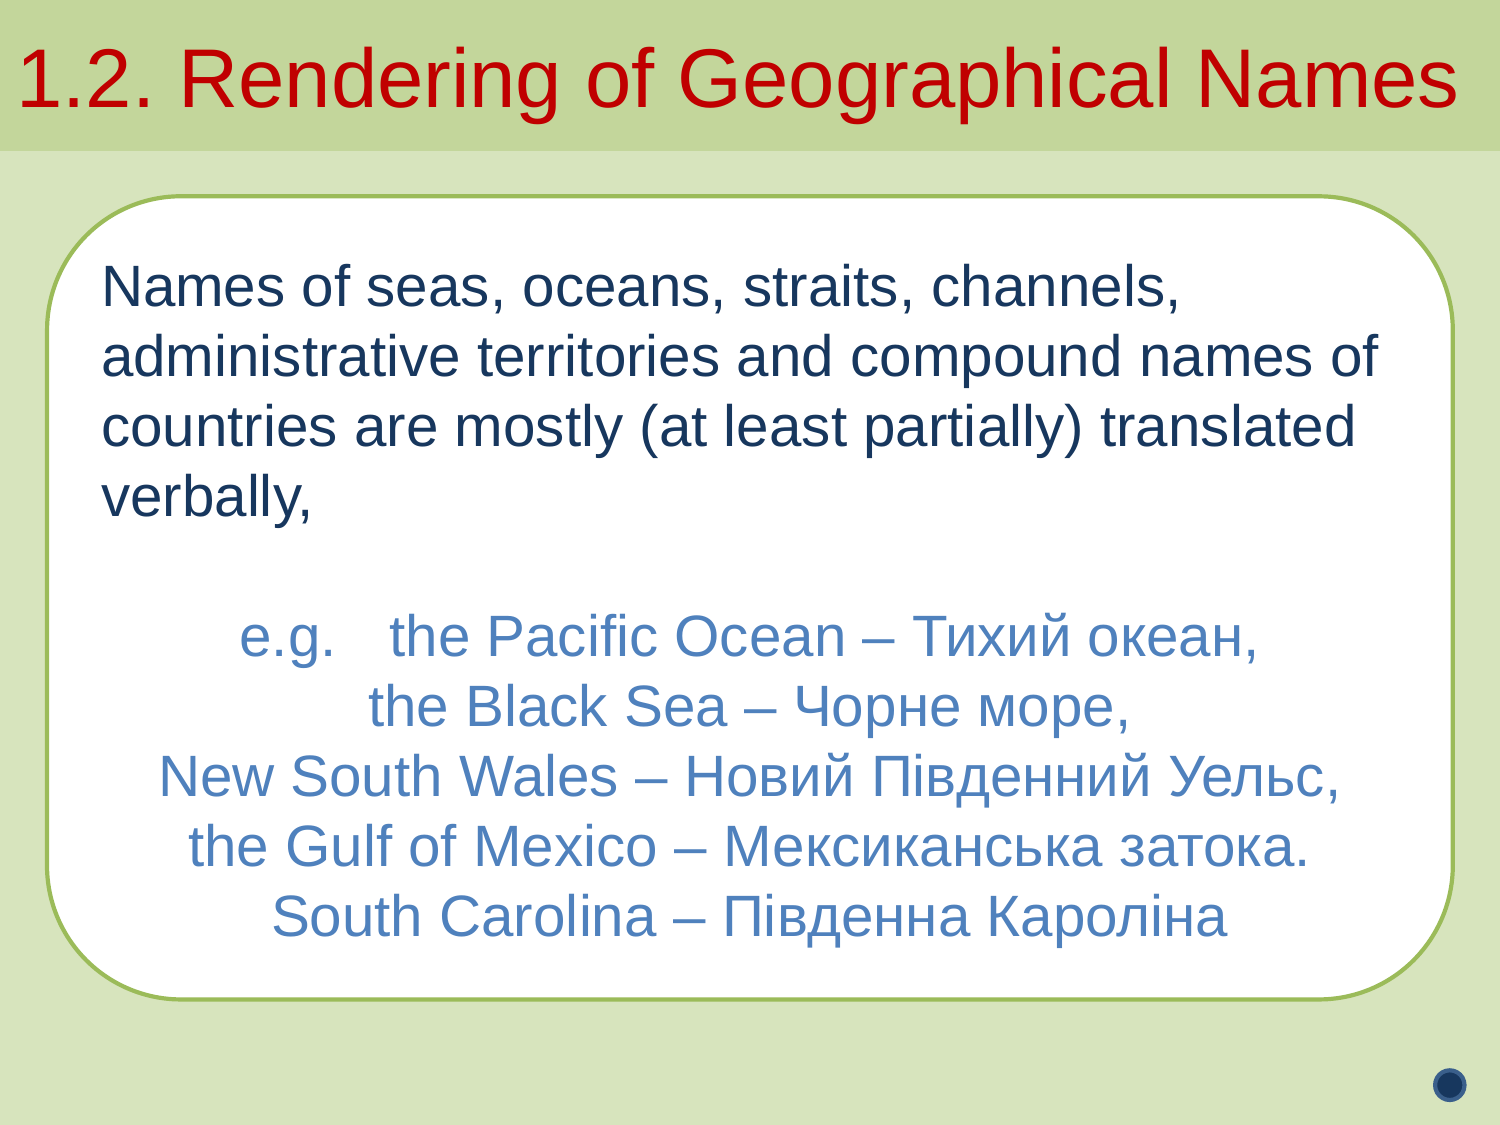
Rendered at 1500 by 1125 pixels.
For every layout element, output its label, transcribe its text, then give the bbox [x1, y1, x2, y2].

text_box Names of seas, oceans, straits, channels, administrative territories and compound names of countries are mostly (at least partially) translated verbally, e.g. the Pacific Ocean – Тихий океан, the Black Sea – Чорне море, New South Wales – Новий Південний Уельс, the Gulf of Mexico – Мексиканська затока. South Carolina – Південна Кароліна [44, 194, 1455, 1002]
text_box [1433, 1068, 1467, 1103]
text_box 1.2. Rendering of Geographical Names [0, 0, 1500, 151]
